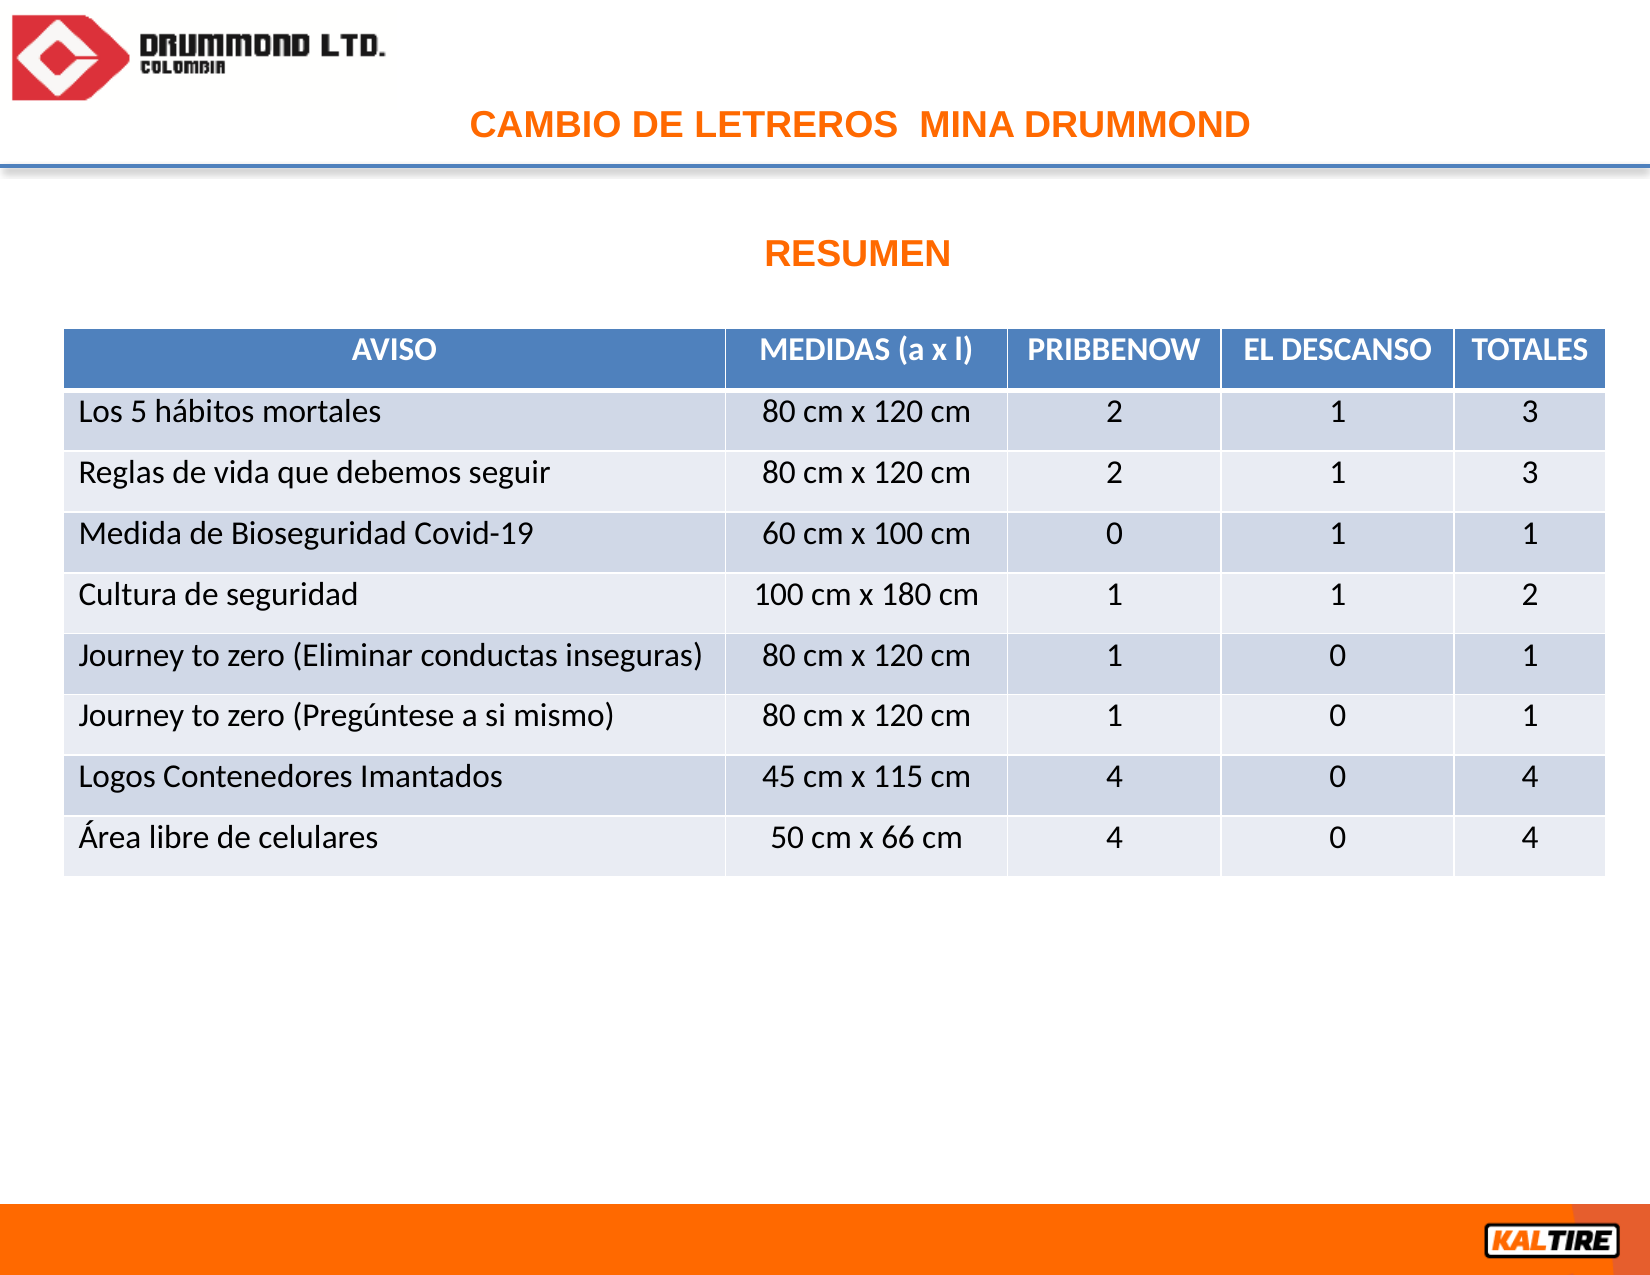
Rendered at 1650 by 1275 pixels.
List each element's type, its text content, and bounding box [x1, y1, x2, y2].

table_cell 0 [1008, 513, 1220, 572]
table_cell 4 [1008, 756, 1220, 815]
table_cell 0 [1222, 634, 1453, 694]
text_box CAMBIO DE LETREROS MINA DRUMMOND [134, 92, 1587, 152]
table_cell 80 cm x 120 cm [726, 634, 1007, 694]
table_cell 4 [1008, 817, 1220, 876]
picture [0, 5, 398, 110]
table_cell 1 [1455, 513, 1605, 572]
table_cell 1 [1008, 634, 1220, 694]
table_header PRIBBENOW [1008, 329, 1220, 388]
table_header TOTALES [1455, 329, 1605, 388]
table_cell 80 cm x 120 cm [726, 393, 1007, 450]
table_cell 1 [1455, 634, 1605, 694]
table_cell 60 cm x 100 cm [726, 513, 1007, 572]
table_header MEDIDAS (a x l) [726, 329, 1007, 388]
table_cell 1 [1222, 574, 1453, 633]
table_header AVISO [64, 329, 725, 388]
table_cell 0 [1222, 695, 1453, 754]
table_cell 0 [1222, 817, 1453, 876]
table_cell Medida de Bioseguridad Covid-19 [64, 513, 725, 572]
table_cell 3 [1455, 393, 1605, 450]
table_cell 4 [1455, 756, 1605, 815]
table_cell Journey to zero (Pregúntese a si mismo) [64, 695, 725, 754]
table_cell Área libre de celulares [64, 817, 725, 876]
table_cell 1 [1008, 574, 1220, 633]
table_cell 50 cm x 66 cm [726, 817, 1007, 876]
table_cell 1 [1222, 513, 1453, 572]
table_cell 1 [1008, 695, 1220, 754]
table_cell Reglas de vida que debemos seguir [64, 452, 725, 511]
table_cell 1 [1222, 452, 1453, 511]
table_cell Journey to zero (Eliminar conductas inseguras) [64, 634, 725, 694]
table_cell 4 [1455, 817, 1605, 876]
table_cell 100 cm x 180 cm [726, 574, 1007, 633]
table_cell 2 [1455, 574, 1605, 633]
table_cell 45 cm x 115 cm [726, 756, 1007, 815]
table_cell 80 cm x 120 cm [726, 695, 1007, 754]
table_cell Los 5 hábitos mortales [64, 393, 725, 450]
table_cell Logos Contenedores Imantados [64, 756, 725, 815]
table_cell 2 [1008, 393, 1220, 450]
text_box RESUMEN [132, 221, 1584, 282]
table_cell 2 [1008, 452, 1220, 511]
table_cell 0 [1222, 756, 1453, 815]
table_cell 80 cm x 120 cm [726, 452, 1007, 511]
table_cell Cultura de seguridad [64, 574, 725, 633]
table_cell 3 [1455, 452, 1605, 511]
table_header EL DESCANSO [1222, 329, 1453, 388]
table_cell 1 [1455, 695, 1605, 754]
picture [0, 1204, 1650, 1275]
table_cell 1 [1222, 393, 1453, 450]
